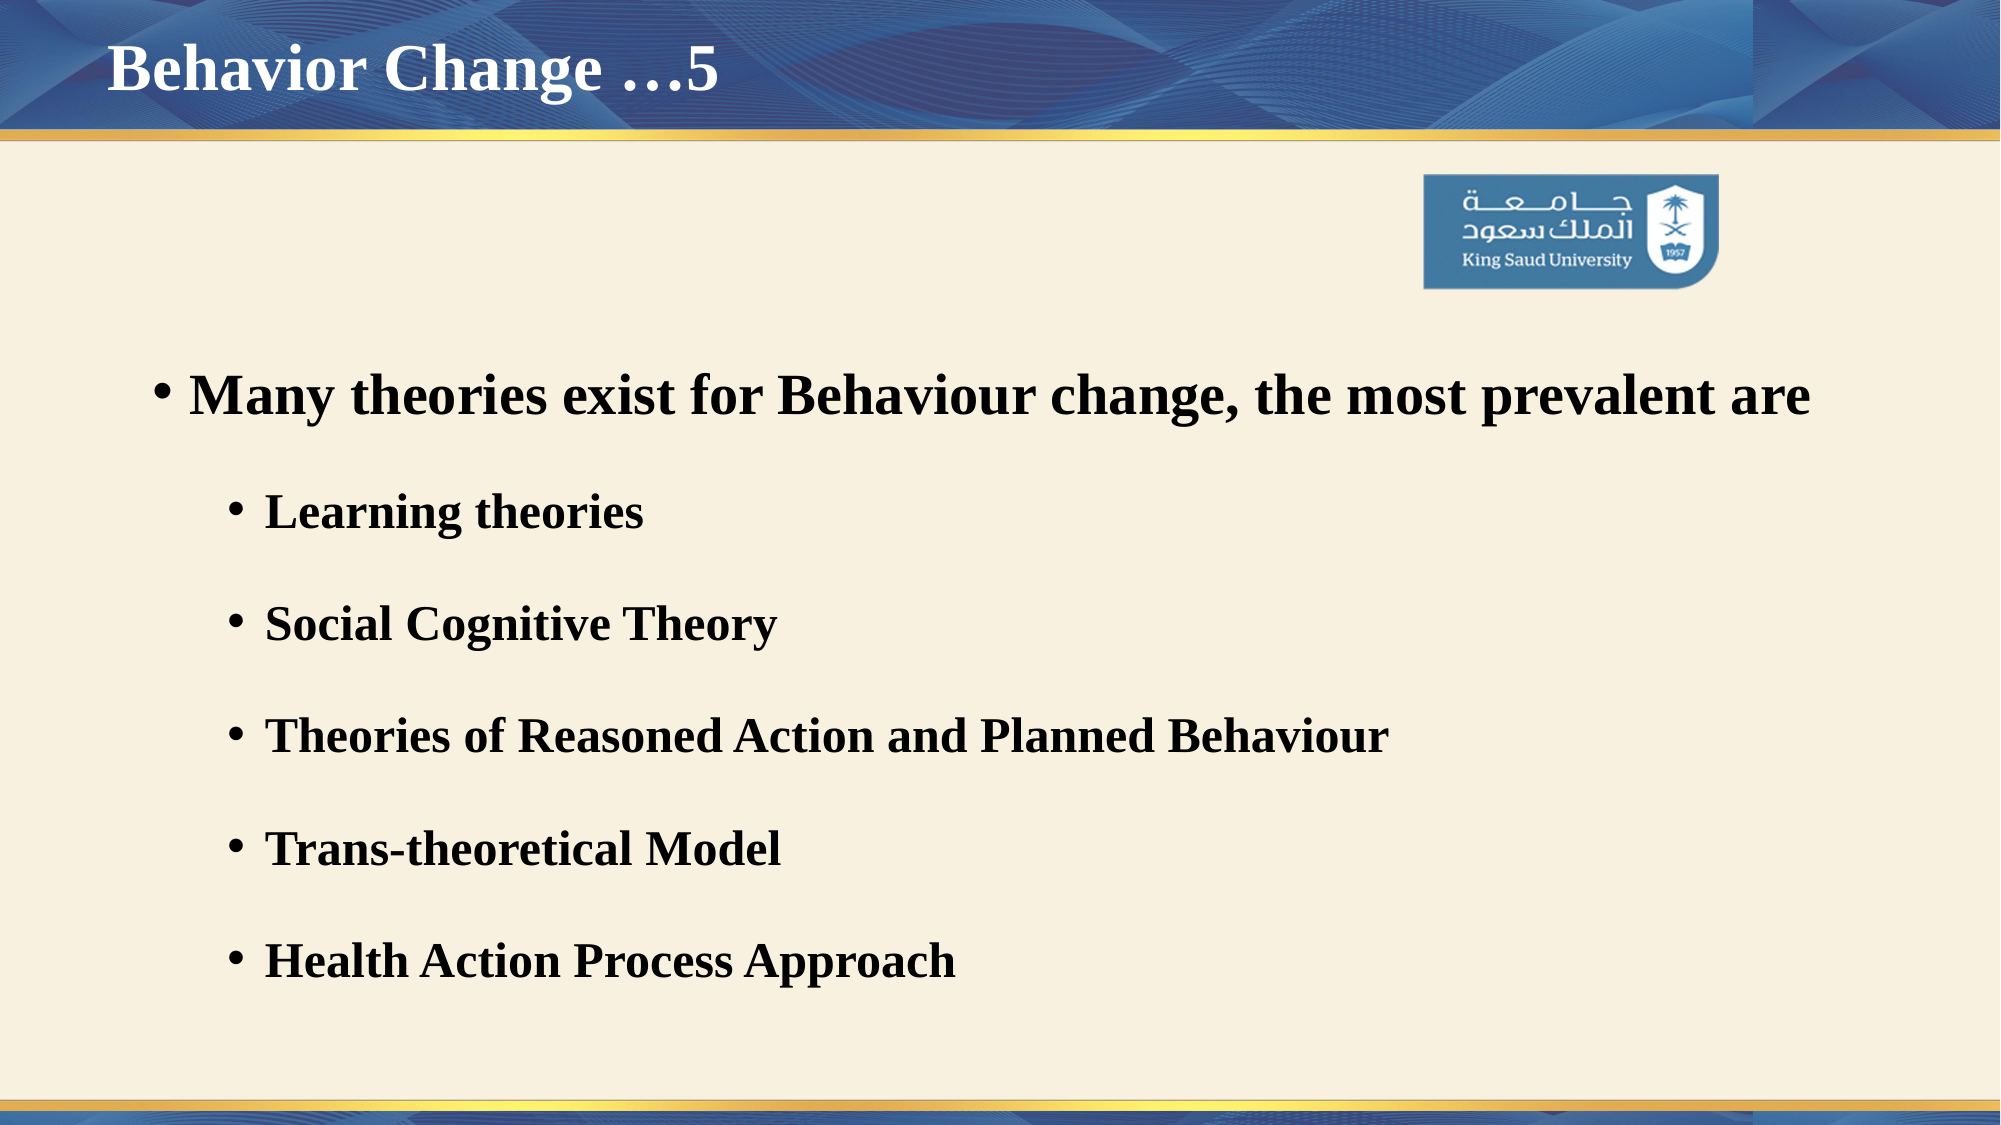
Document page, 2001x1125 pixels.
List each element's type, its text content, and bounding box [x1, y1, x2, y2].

list Many theories exist for Behaviour change, the most prevalent are Learning theories Social Cognitive Theory Theories of Reasoned Action and Planned Behaviour Trans-theoretical Model Health Action Process Approach [137, 299, 1863, 1014]
picture [0, 0, 2001, 1125]
title Behavior Change …5 [92, 24, 1818, 113]
